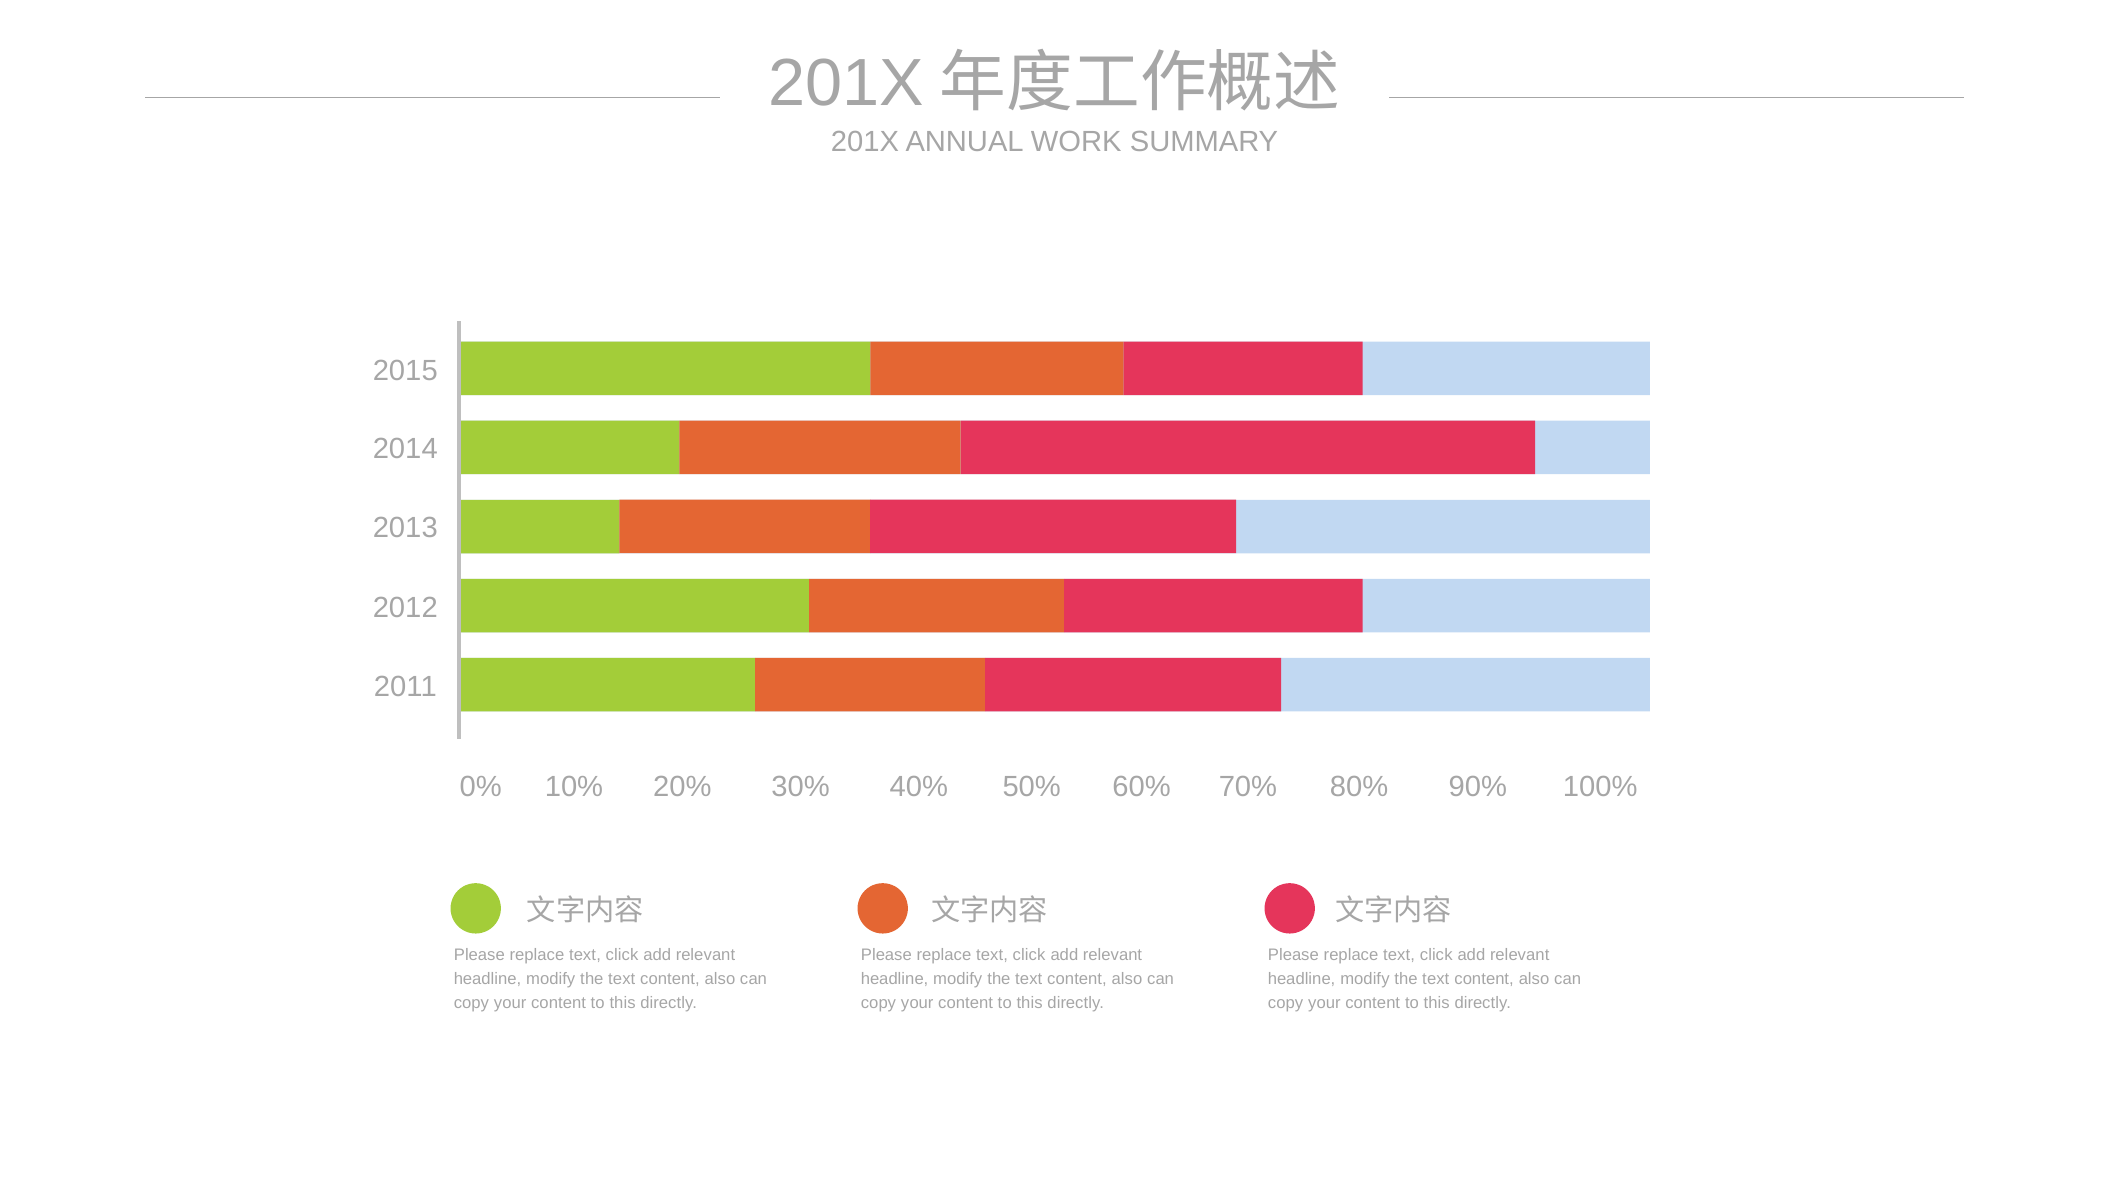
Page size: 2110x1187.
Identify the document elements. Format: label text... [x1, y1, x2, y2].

text_box Please replace text, click add relevant headline, modify the text content, also can copy your content to this directly. [1253, 932, 1622, 1020]
text_box 文字内容 [916, 876, 1063, 932]
text_box [856, 882, 909, 932]
text_box 201X ANNUAL WORK SUMMARY [824, 122, 1285, 158]
text_box 文字内容 [512, 876, 659, 932]
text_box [357, 321, 1654, 807]
text_box Please replace text, click add relevant headline, modify the text content, also can copy your content to this directly. [846, 932, 1215, 1020]
text_box [449, 882, 502, 932]
text_box [1263, 882, 1316, 932]
text_box Please replace text, click add relevant headline, modify the text content, also can copy your content to this directly. [439, 932, 808, 1020]
text_box 文字内容 [1320, 876, 1468, 932]
text_box 201X年度工作概述 [730, 38, 1379, 96]
text_box 201X年度工作概述 [730, 98, 1379, 119]
